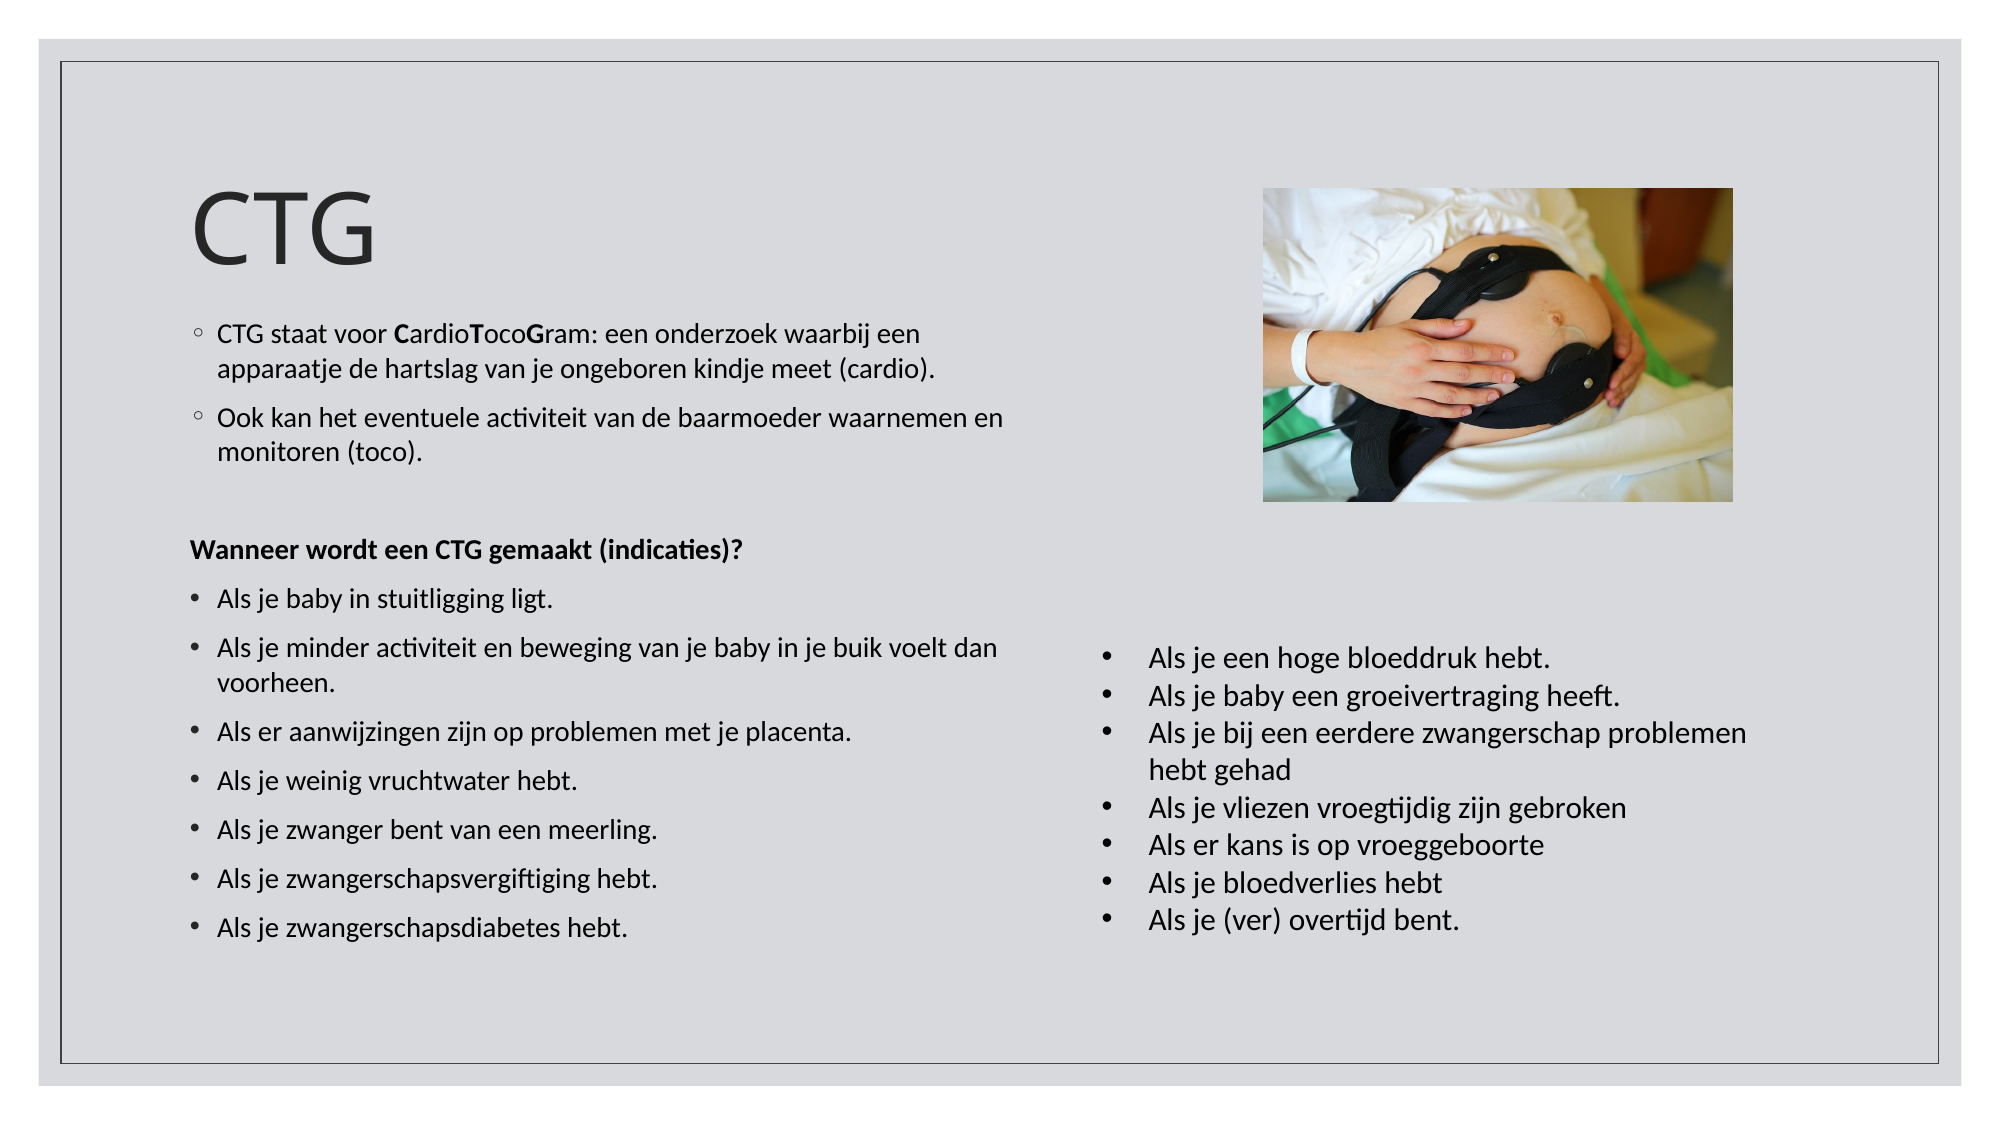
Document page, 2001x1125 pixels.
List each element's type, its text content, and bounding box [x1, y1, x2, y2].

list CTG staat voor CardioTocoGram: een onderzoek waarbij een apparaatje de hartslag van je ongeboren kindje meet (cardio). Ook kan het eventuele activiteit van de baarmoeder waarnemen en monitoren (toco). Wanneer wordt een CTG gemaakt (indicaties)? Als je baby in stuitligging ligt. Als je minder activiteit en beweging van je baby in je buik voelt dan voorheen. Als er aanwijzingen zijn op problemen met je placenta. Als je weinig vruchtwater hebt. Als je zwanger bent van een meerling. Als je zwangerschapsvergiftiging hebt. Als je zwangerschapsdiabetes hebt. [174, 307, 1047, 953]
text_box Als je een hoge bloeddruk hebt. Als je baby een groeivertraging heeft. Als je bij een eerdere zwangerschap problemen hebt gehad Als je vliezen vroegtijdig zijn gebroken Als er kans is op vroeggeboorte Als je bloedverlies hebt Als je (ver) overtijd bent. [1086, 629, 1785, 945]
picture [1262, 188, 1733, 502]
title CTG [174, 120, 1825, 345]
